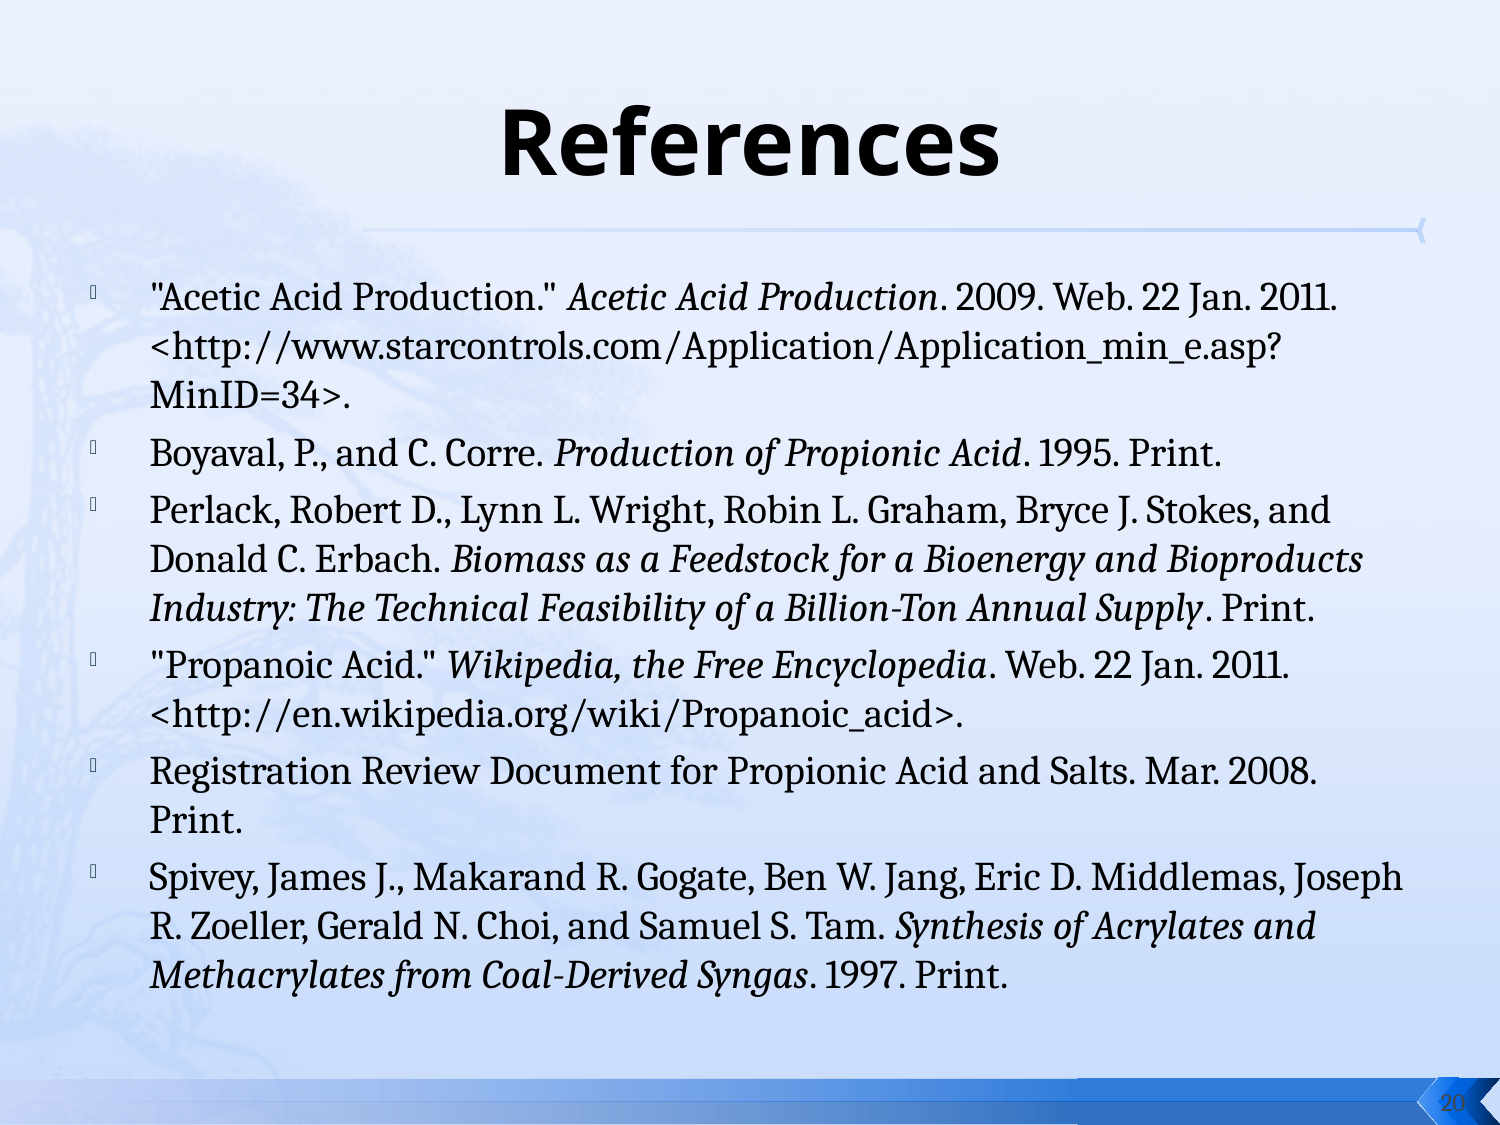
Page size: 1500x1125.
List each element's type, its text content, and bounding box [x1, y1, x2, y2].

slide_number 20 [1406, 1077, 1500, 1125]
list "Acetic Acid Production." Acetic Acid Production. 2009. Web. 22 Jan. 2011. <http://www.starcontrols.com/Application/Application_min_e.asp?MinID=34>. Boyaval, P., and C. Corre. Production of Propionic Acid. 1995. Print. Perlack, Robert D., Lynn L. Wright, Robin L. Graham, Bryce J. Stokes, and Donald C. Erbach. Biomass as a Feedstock for a Bioenergy and Bioproducts Industry: The Technical Feasibility of a Billion-Ton Annual Supply. Print. "Propanoic Acid." Wikipedia, the Free Encyclopedia. Web. 22 Jan. 2011. <http://en.wikipedia.org/wiki/Propanoic_acid>. Registration Review Document for Propionic Acid and Salts. Mar. 2008. Print. Spivey, James J., Makarand R. Gogate, Ben W. Jang, Eric D. Middlemas, Joseph R. Zoeller, Gerald N. Choi, and Samuel S. Tam. Synthesis of Acrylates and Methacrylates from Coal-Derived Syngas. 1997. Print. [75, 262, 1425, 1005]
title References [75, 45, 1425, 233]
